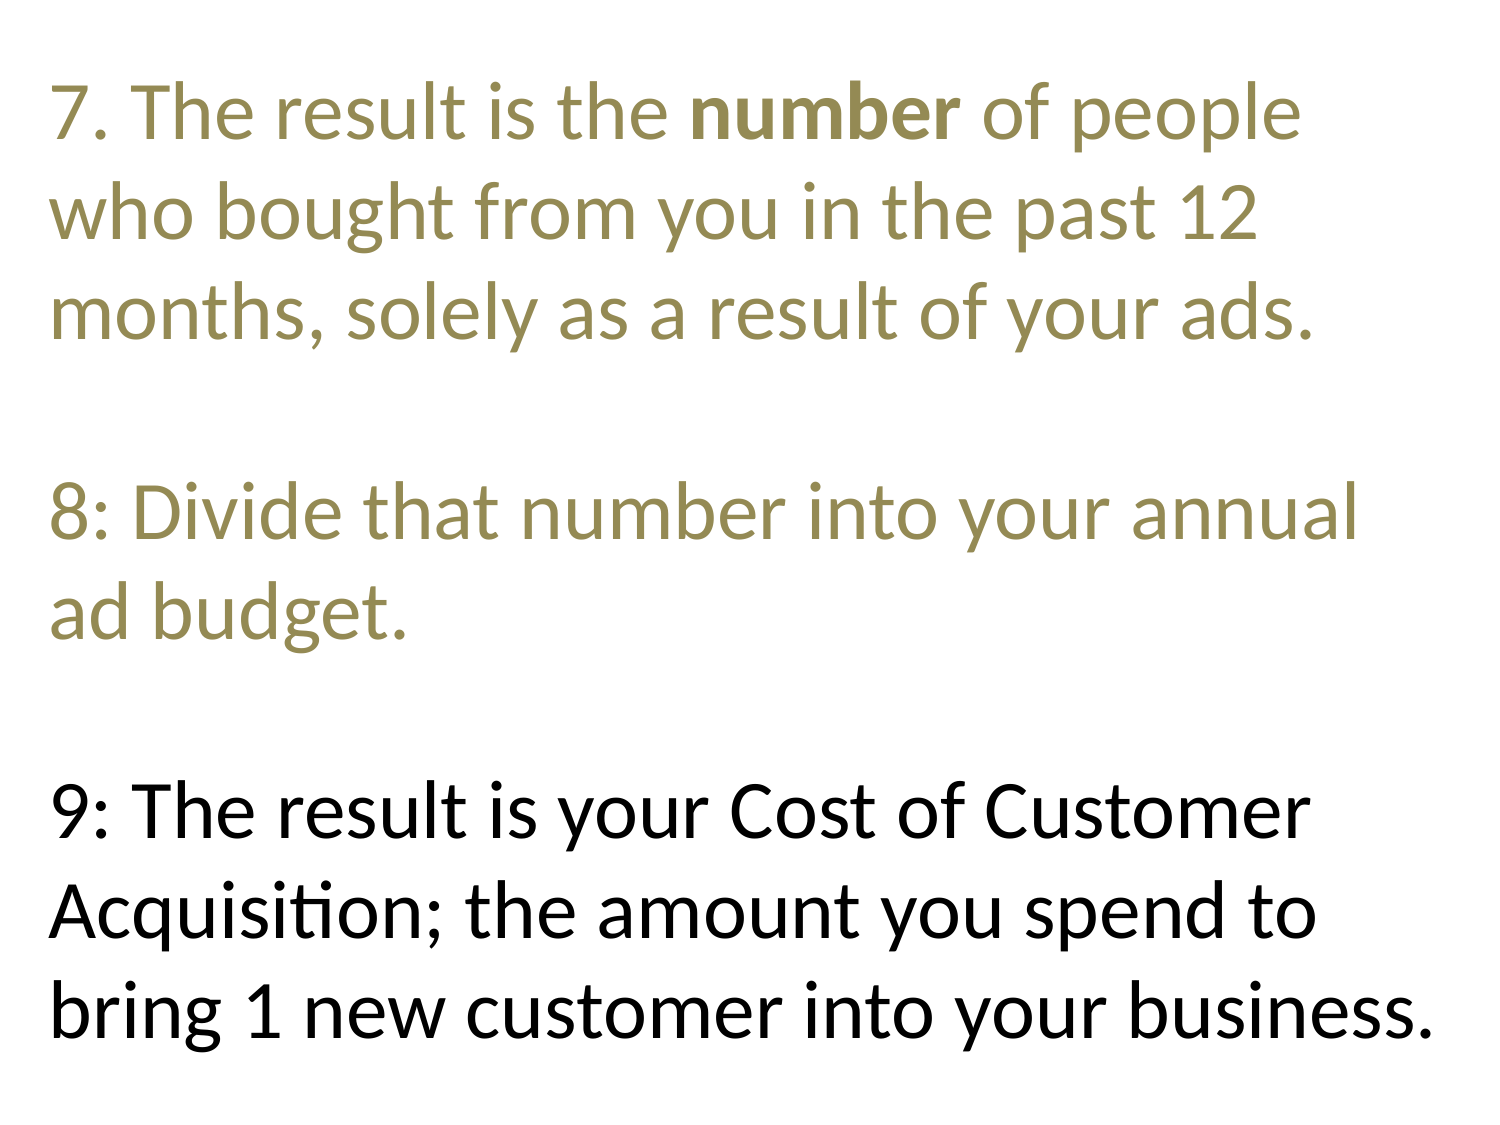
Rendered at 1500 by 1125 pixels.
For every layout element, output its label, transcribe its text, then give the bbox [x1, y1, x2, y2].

text_box 7. The result is the number of people who bought from you in the past 12 months, solely as a result of your ads. 8: Divide that number into your annual ad budget. 9: The result is your Cost of Customer Acquisition; the amount you spend to bring 1 new customer into your business. [33, 48, 1478, 1063]
